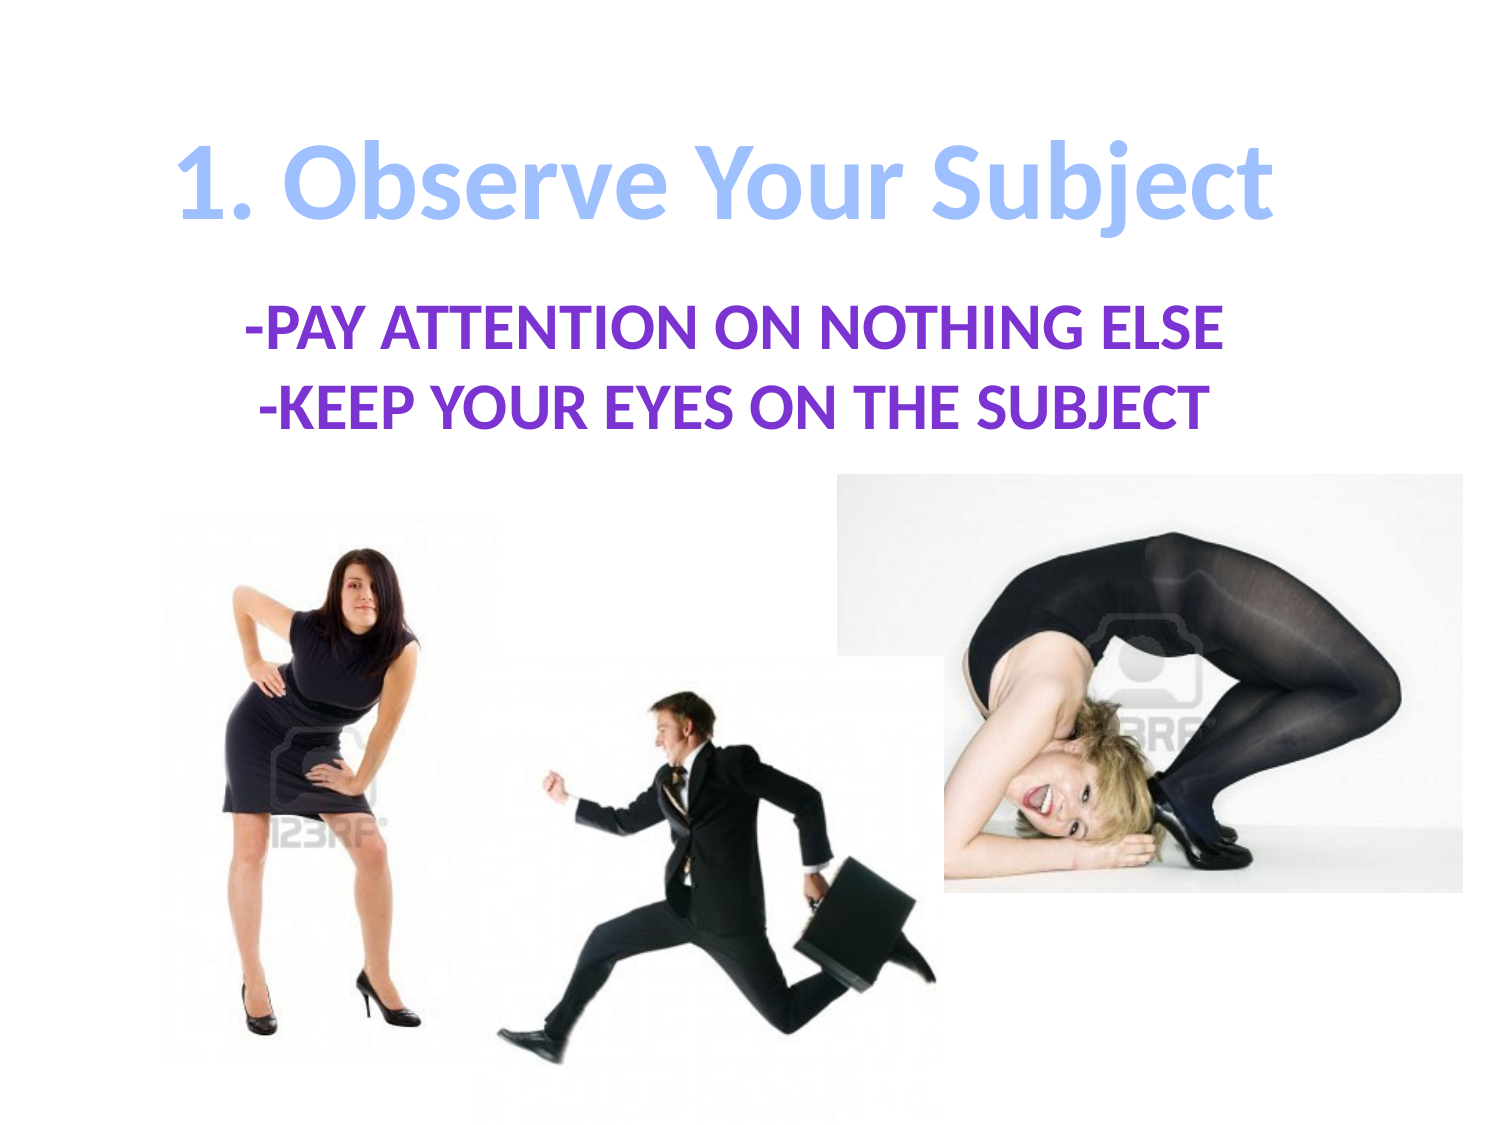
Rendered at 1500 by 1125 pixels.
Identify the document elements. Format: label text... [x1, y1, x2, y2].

text_box 1. Observe Your Subject [155, 99, 1292, 250]
picture [162, 474, 1463, 1125]
text_box -Pay attention on nothing else -keep your eyes on the subject [229, 274, 1241, 585]
